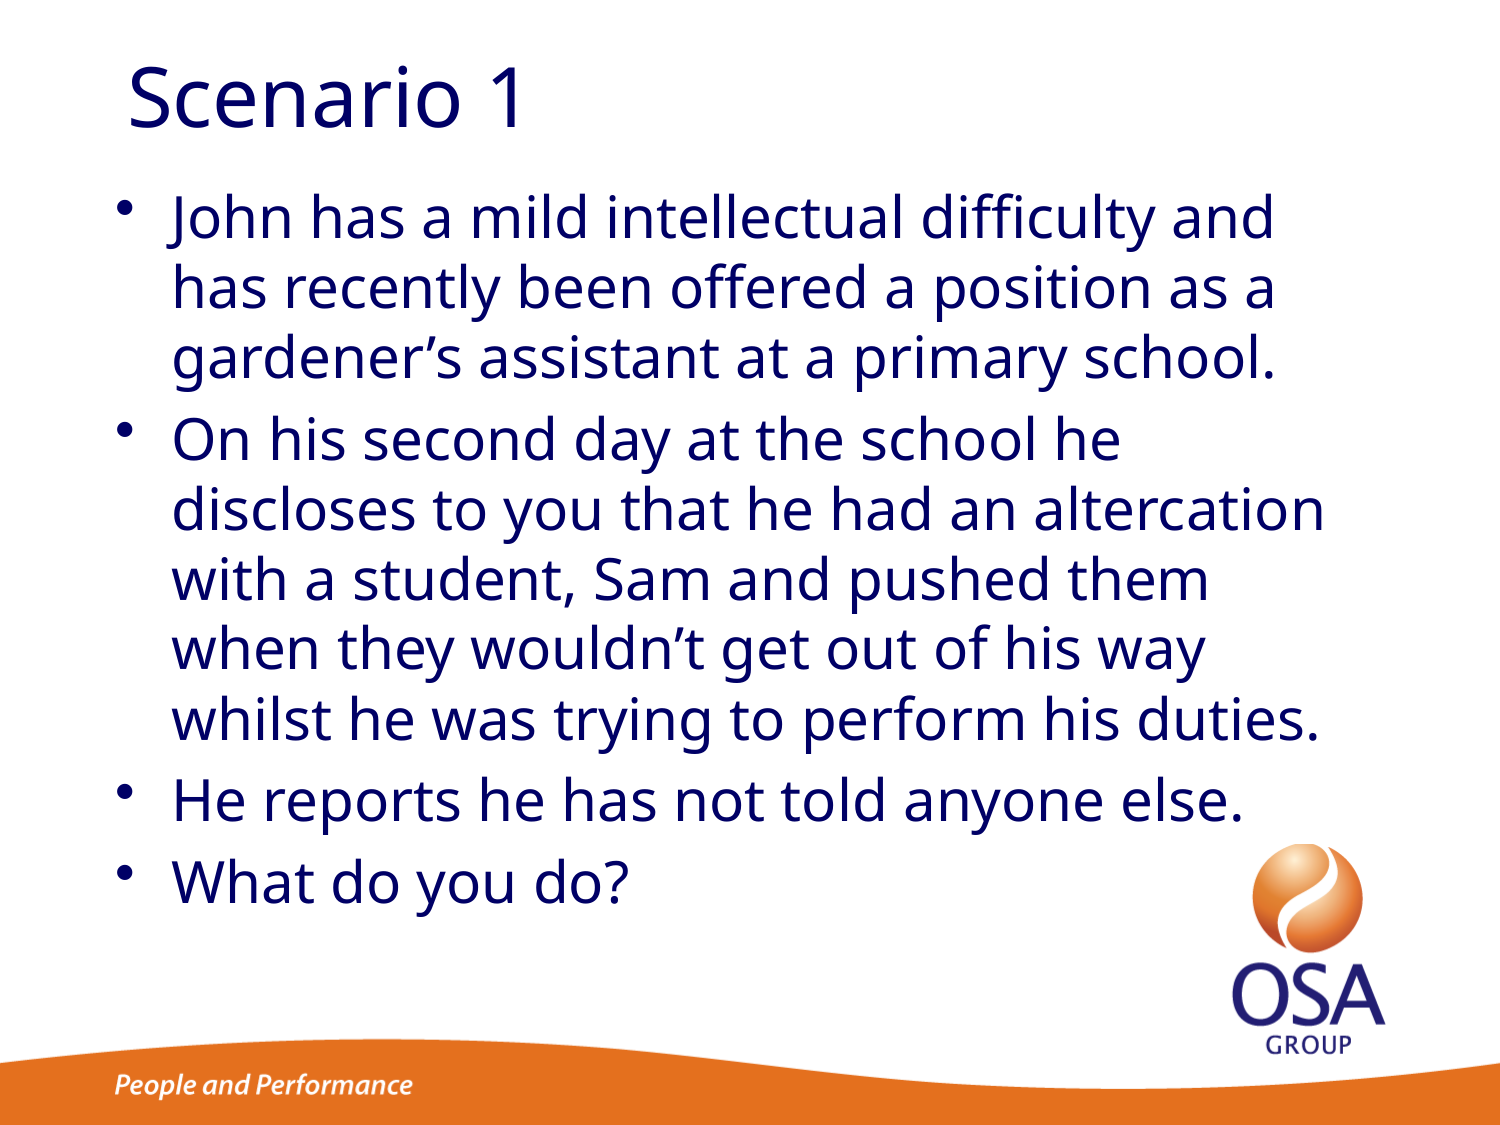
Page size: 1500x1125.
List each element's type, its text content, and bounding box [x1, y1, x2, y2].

list John has a mild intellectual difficulty and has recently been offered a position as a gardener’s assistant at a primary school. On his second day at the school he discloses to you that he had an altercation with a student, Sam and pushed them when they wouldn’t get out of his way whilst he was trying to perform his duties. He reports he has not told anyone else. What do you do? [100, 172, 1376, 1024]
title Scenario 1 [111, 0, 1388, 188]
picture [0, 844, 1500, 1125]
